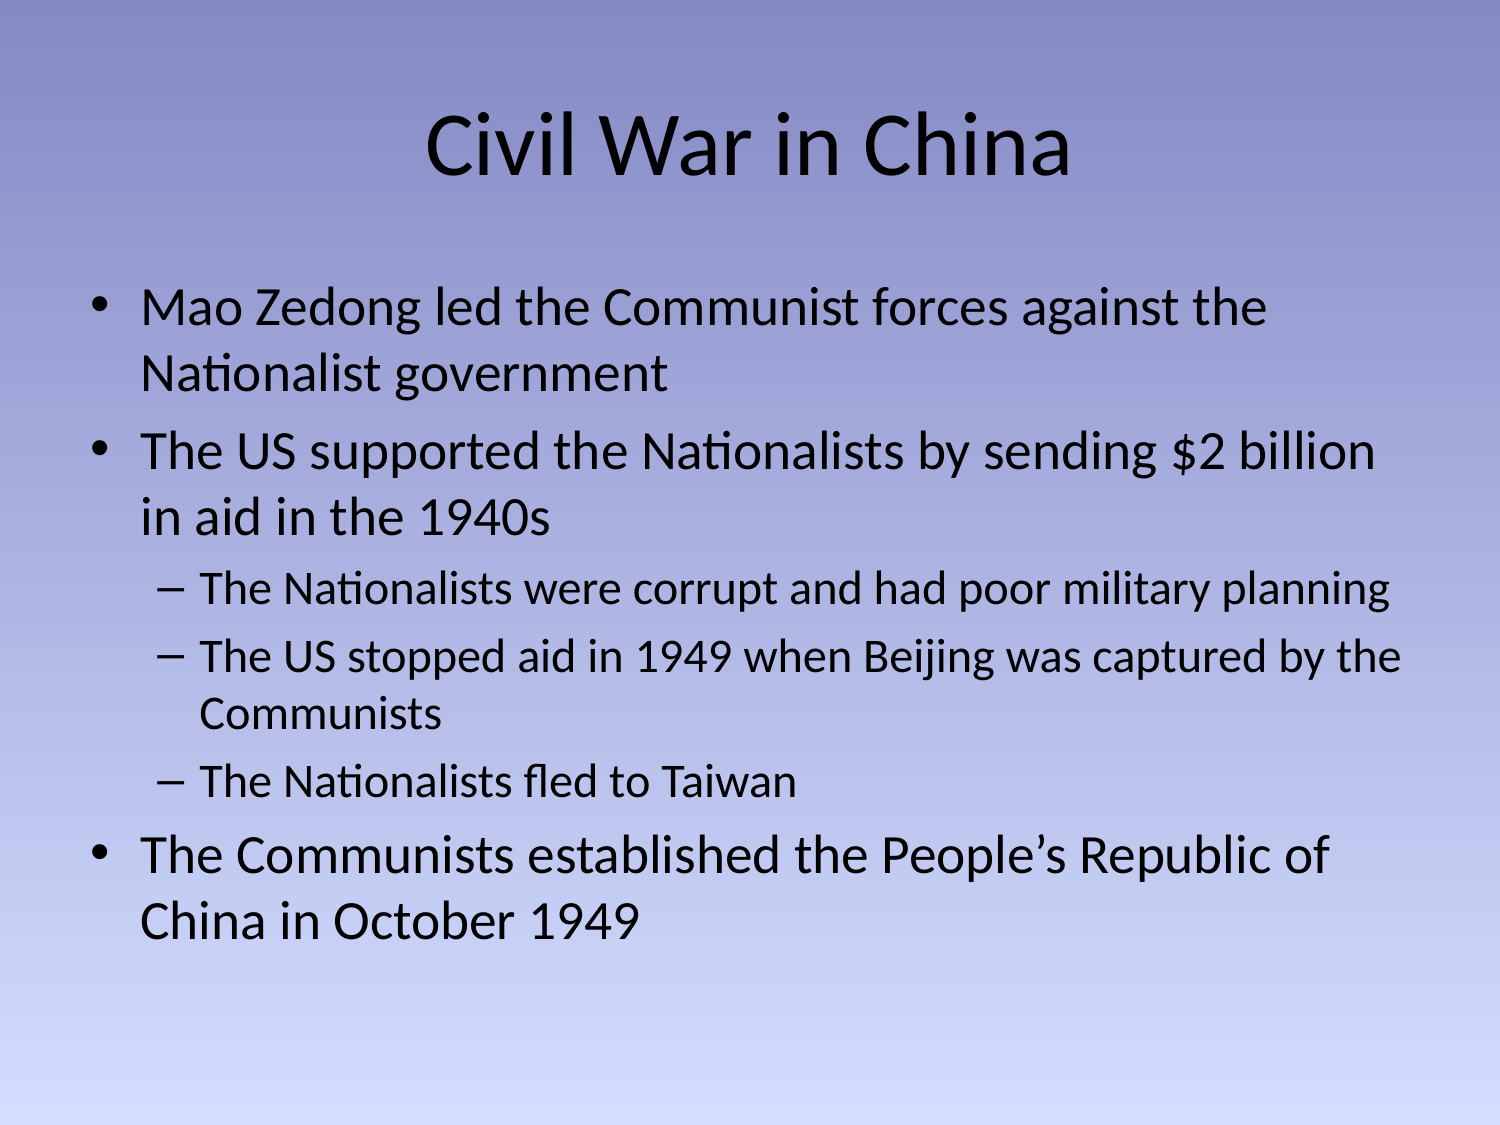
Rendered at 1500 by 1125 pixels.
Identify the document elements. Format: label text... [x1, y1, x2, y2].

list Mao Zedong led the Communist forces against the Nationalist government The US supported the Nationalists by sending $2 billion in aid in the 1940s The Nationalists were corrupt and had poor military planning The US stopped aid in 1949 when Beijing was captured by the Communists The Nationalists fled to Taiwan The Communists established the People’s Republic of China in October 1949 [75, 262, 1425, 1005]
title Civil War in China [75, 45, 1425, 233]
